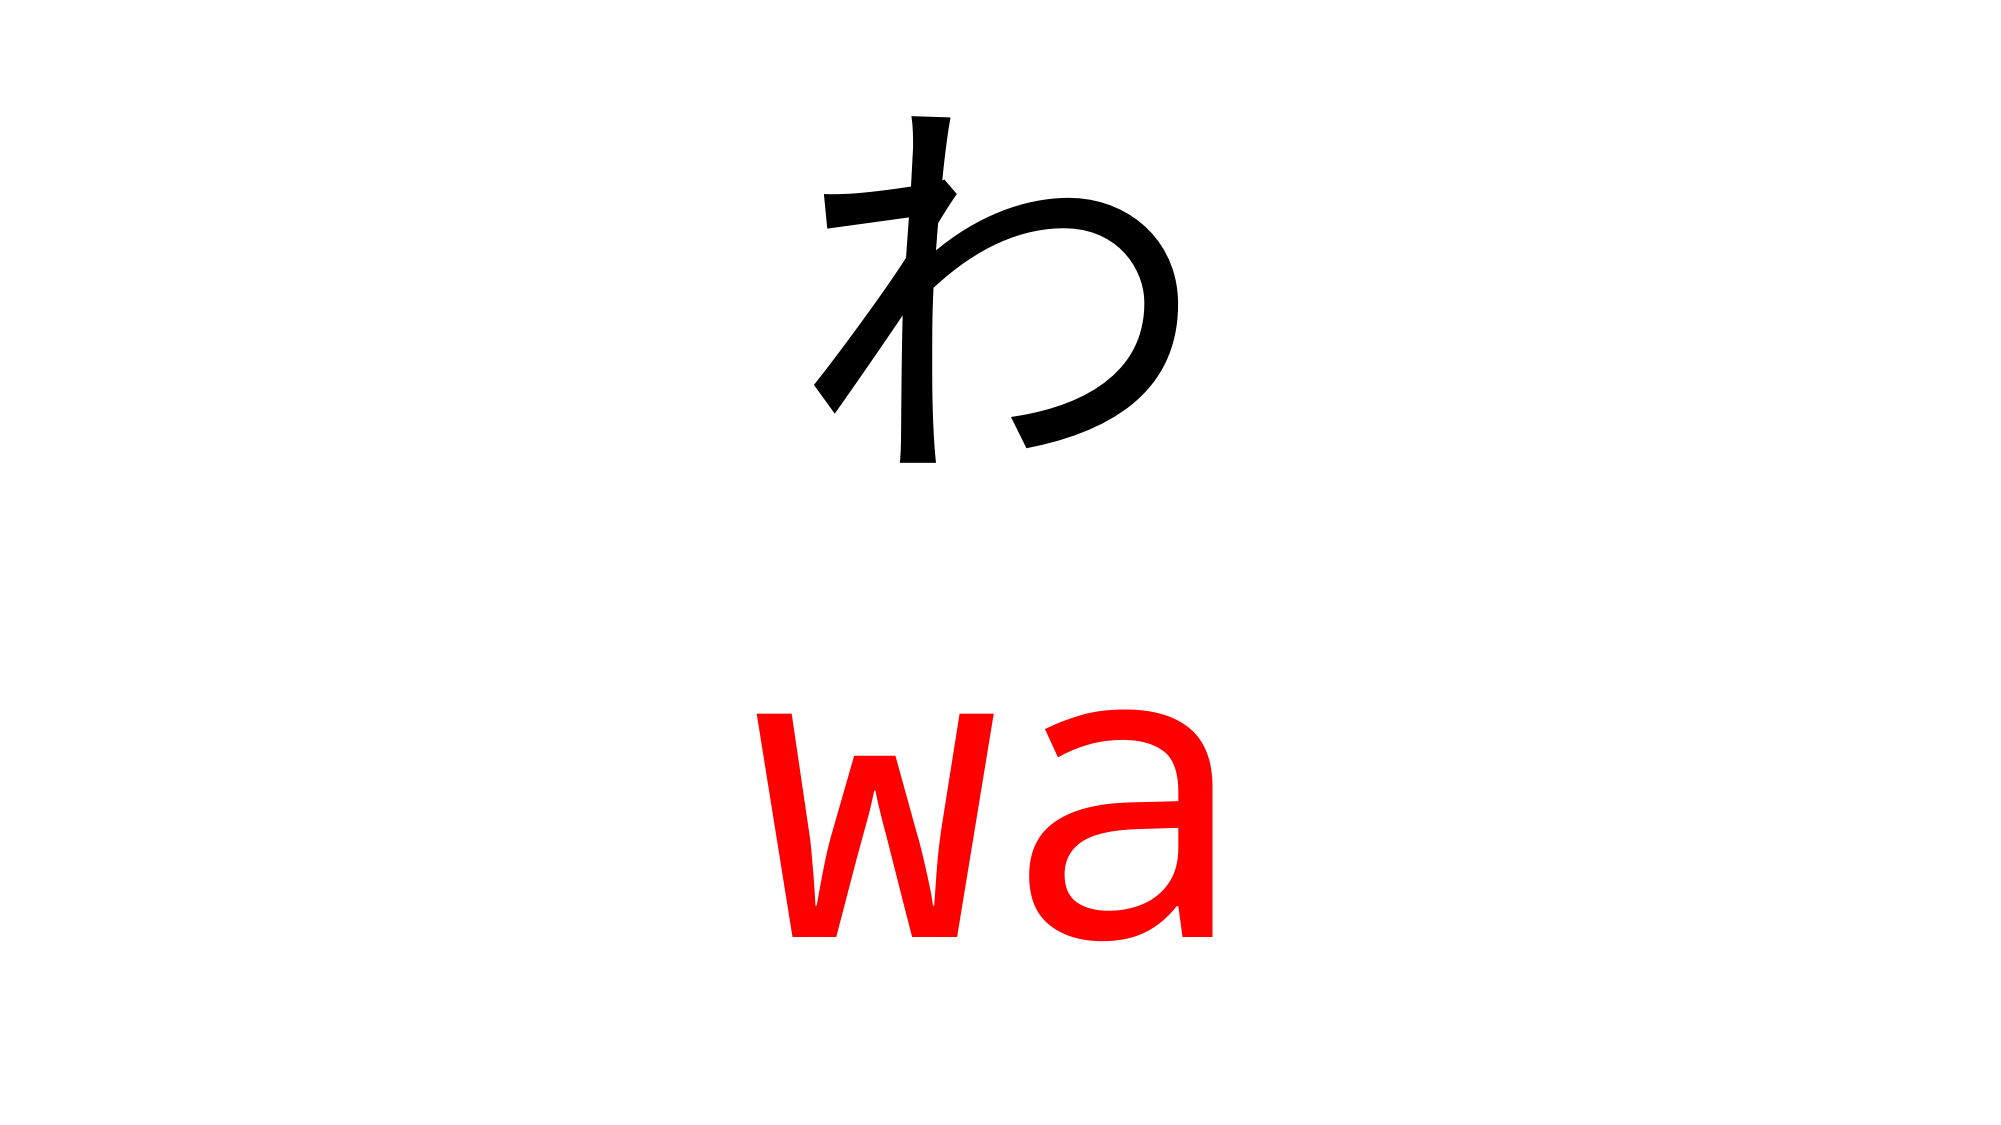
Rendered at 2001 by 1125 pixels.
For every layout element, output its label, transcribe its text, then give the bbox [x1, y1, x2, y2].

title わ [249, 71, 1750, 545]
text_box wa [249, 562, 1750, 1036]
